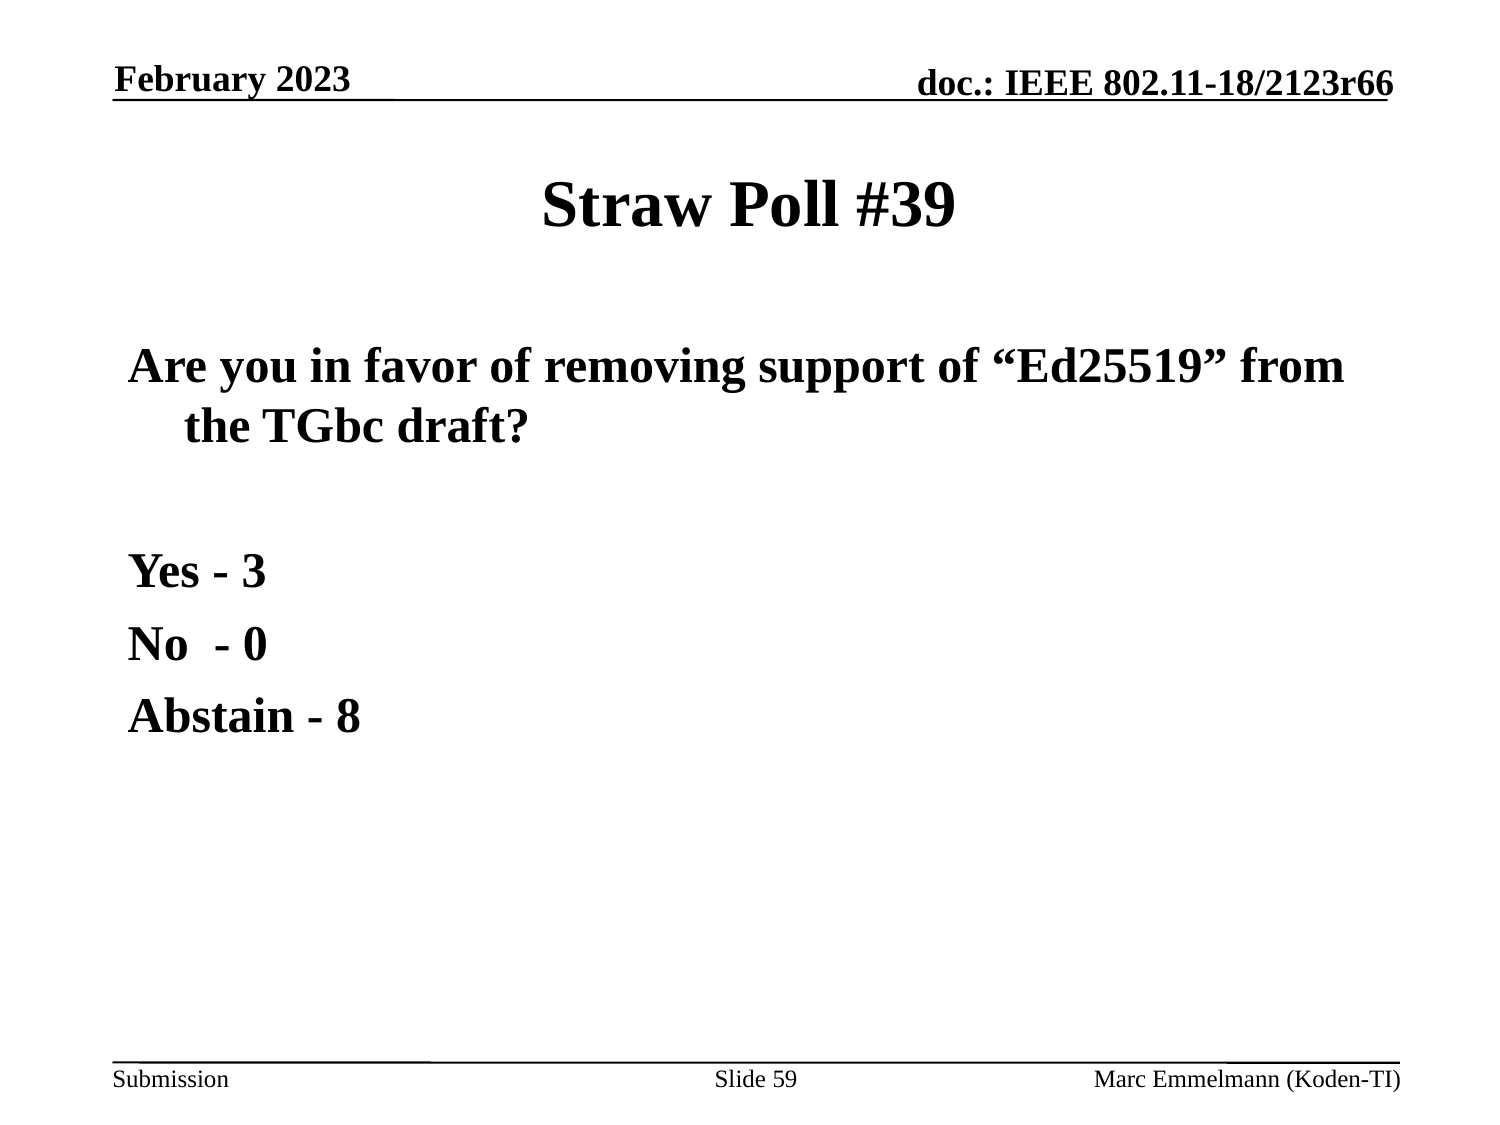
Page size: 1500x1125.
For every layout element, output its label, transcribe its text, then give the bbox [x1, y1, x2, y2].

footer Marc Emmelmann (Koden-TI) [878, 1061, 1402, 1093]
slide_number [114, 54, 423, 100]
title Straw Poll #39 [112, 112, 1388, 288]
slide_number Slide 59 [712, 1061, 800, 1123]
list Are you in favor of removing support of “Ed25519” from the TGbc draft? Yes - 3 No - 0 Abstain - 8 [112, 324, 1388, 1000]
